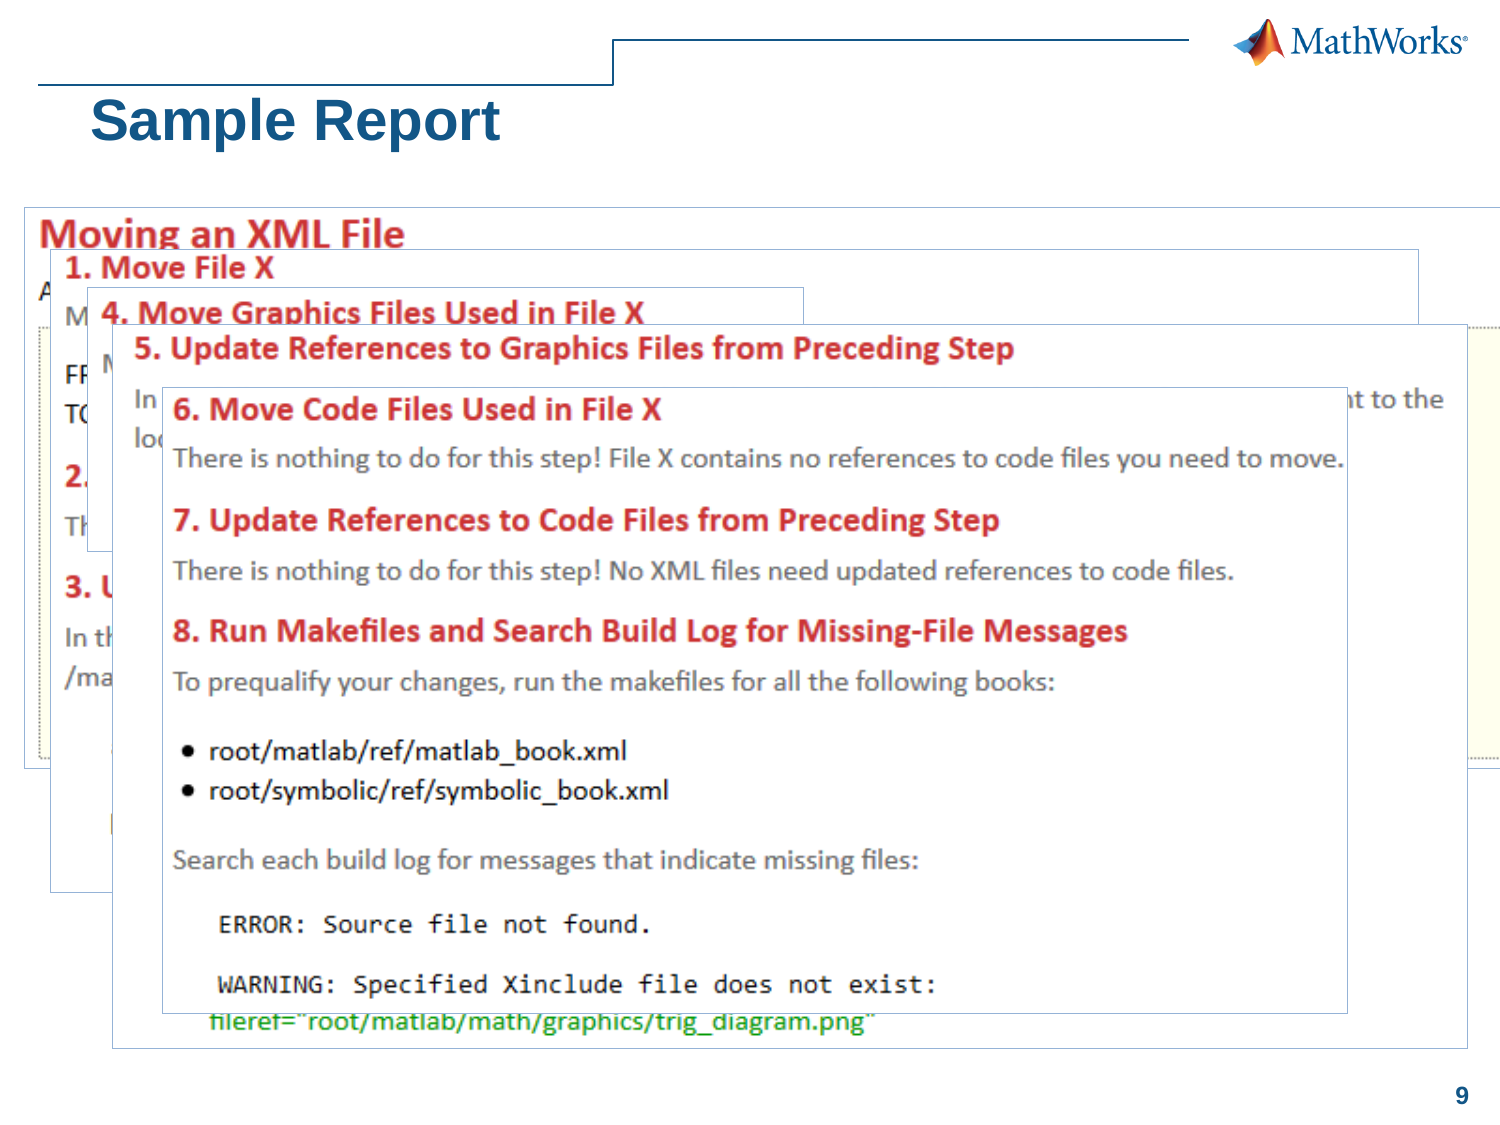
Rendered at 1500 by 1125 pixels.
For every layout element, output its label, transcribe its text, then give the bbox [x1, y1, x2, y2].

title Sample Report [75, 75, 1400, 205]
picture [1226, 7, 1483, 78]
picture [24, 207, 1500, 1049]
